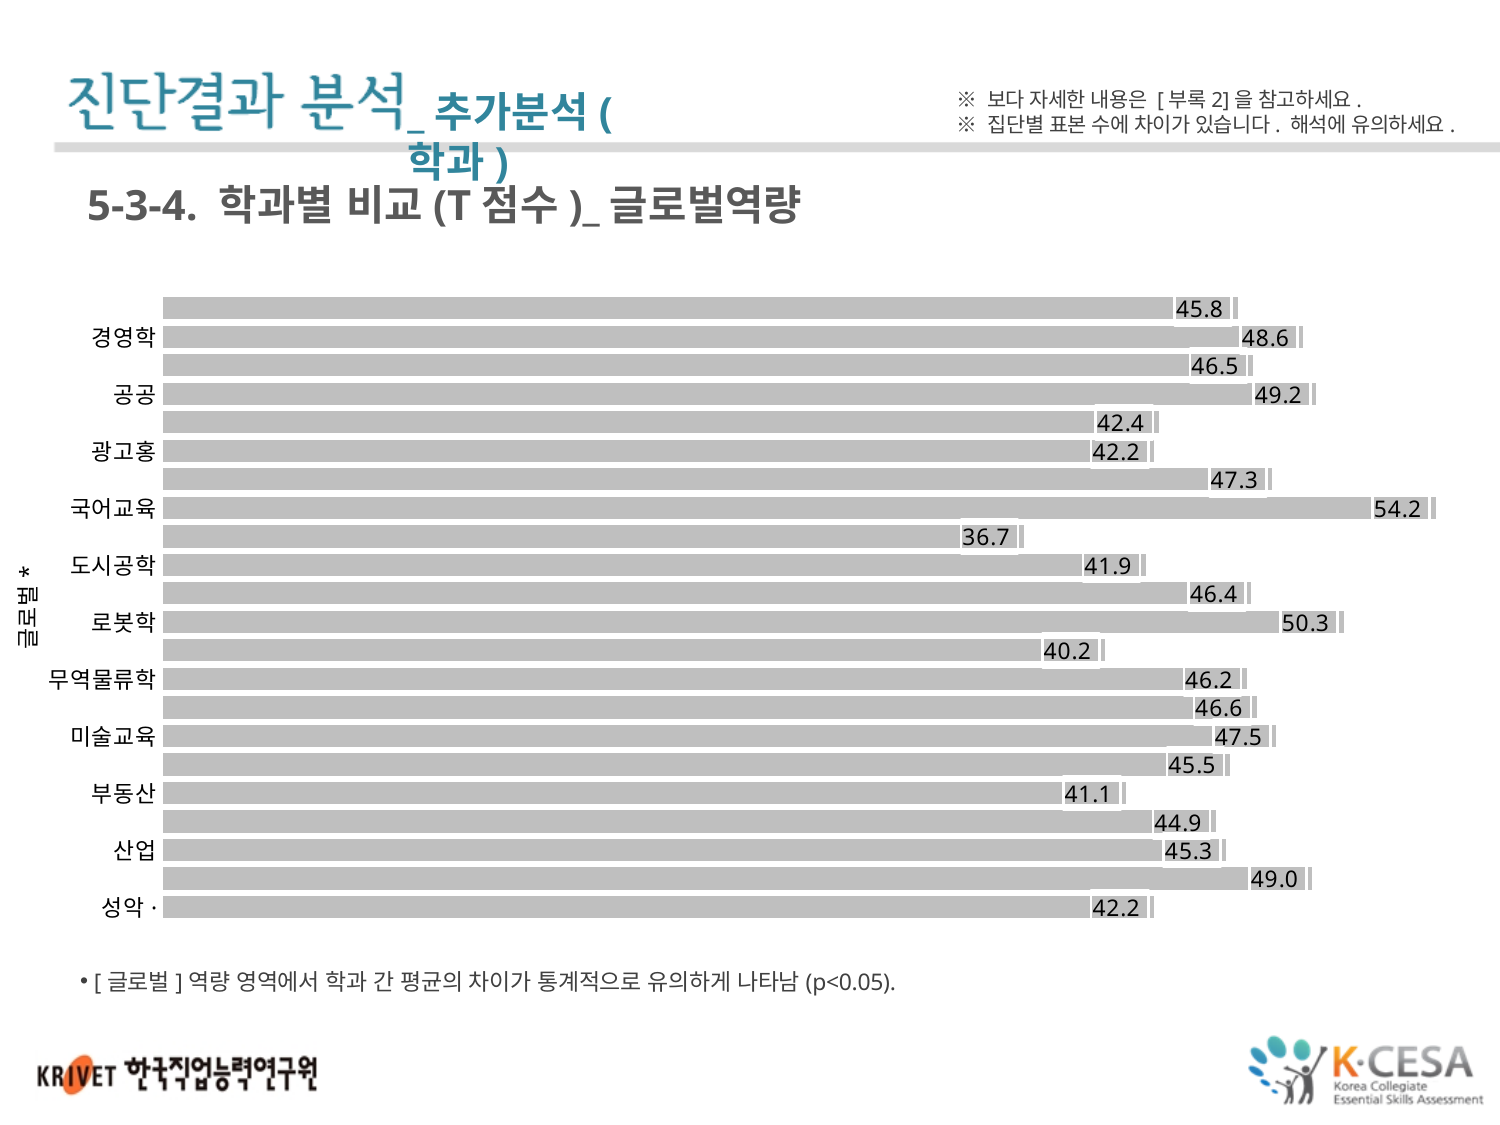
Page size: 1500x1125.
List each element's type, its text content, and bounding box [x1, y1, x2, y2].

chart [11, 236, 1500, 961]
picture [0, 0, 1500, 1125]
text_box _추가분석(학과) [392, 78, 700, 171]
text_box 5-3-4. 학과별 비교(T점수)_글로벌역량 [72, 171, 848, 235]
text_box [글로벌]역량 영역에서 학과 간 평균의 차이가 통계적으로 유의하게 나타남(p<0.05). [65, 968, 1374, 1003]
text_box ※ 보다 자세한 내용은 [부록2]을 참고하세요. ※ 집단별 표본 수에 차이가 있습니다. 해석에 유의하세요. [942, 79, 1472, 144]
